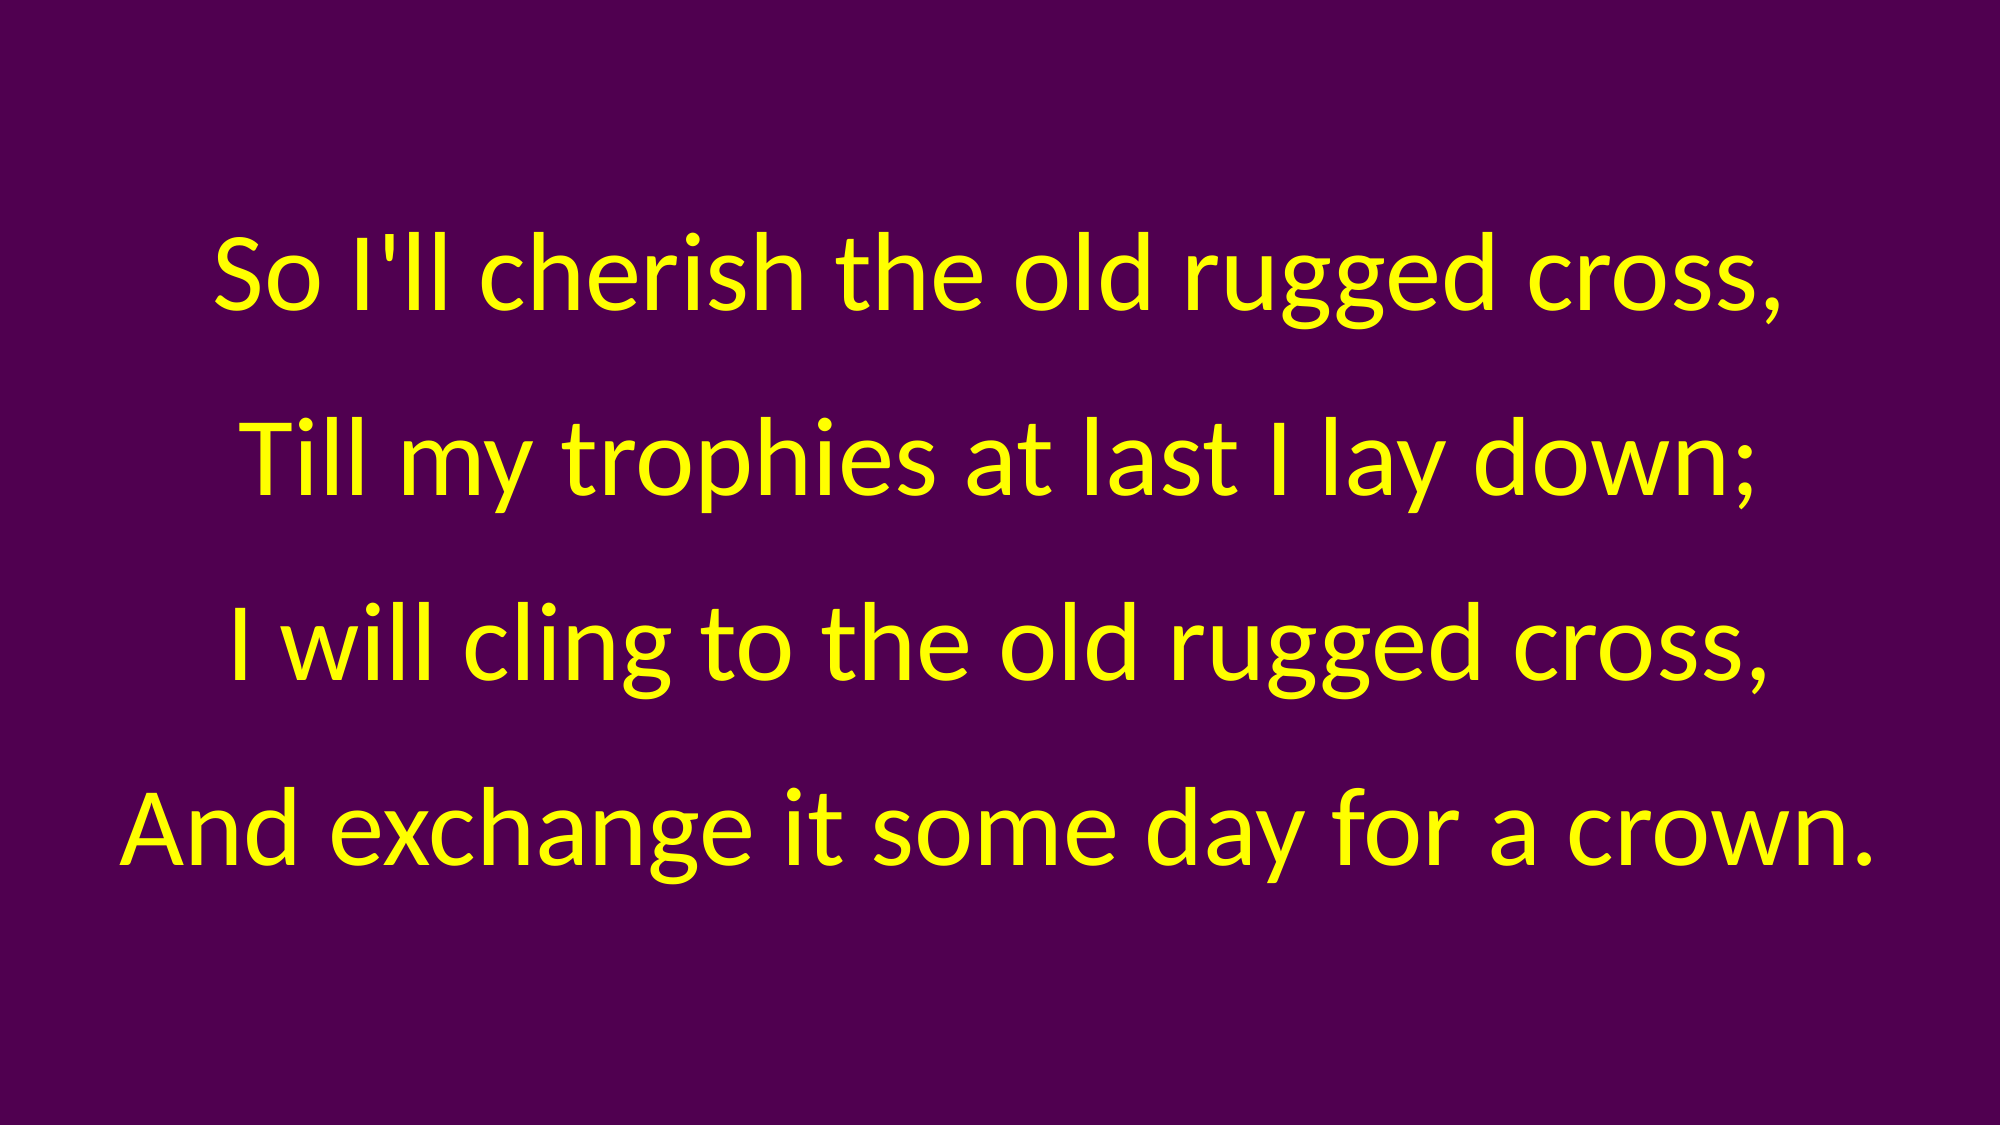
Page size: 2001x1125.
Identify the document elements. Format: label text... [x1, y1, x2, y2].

text_box So I'll cherish the old rugged cross, Till my trophies at last I lay down; I will cling to the old rugged cross, And exchange it some day for a crown. [0, 190, 2000, 896]
